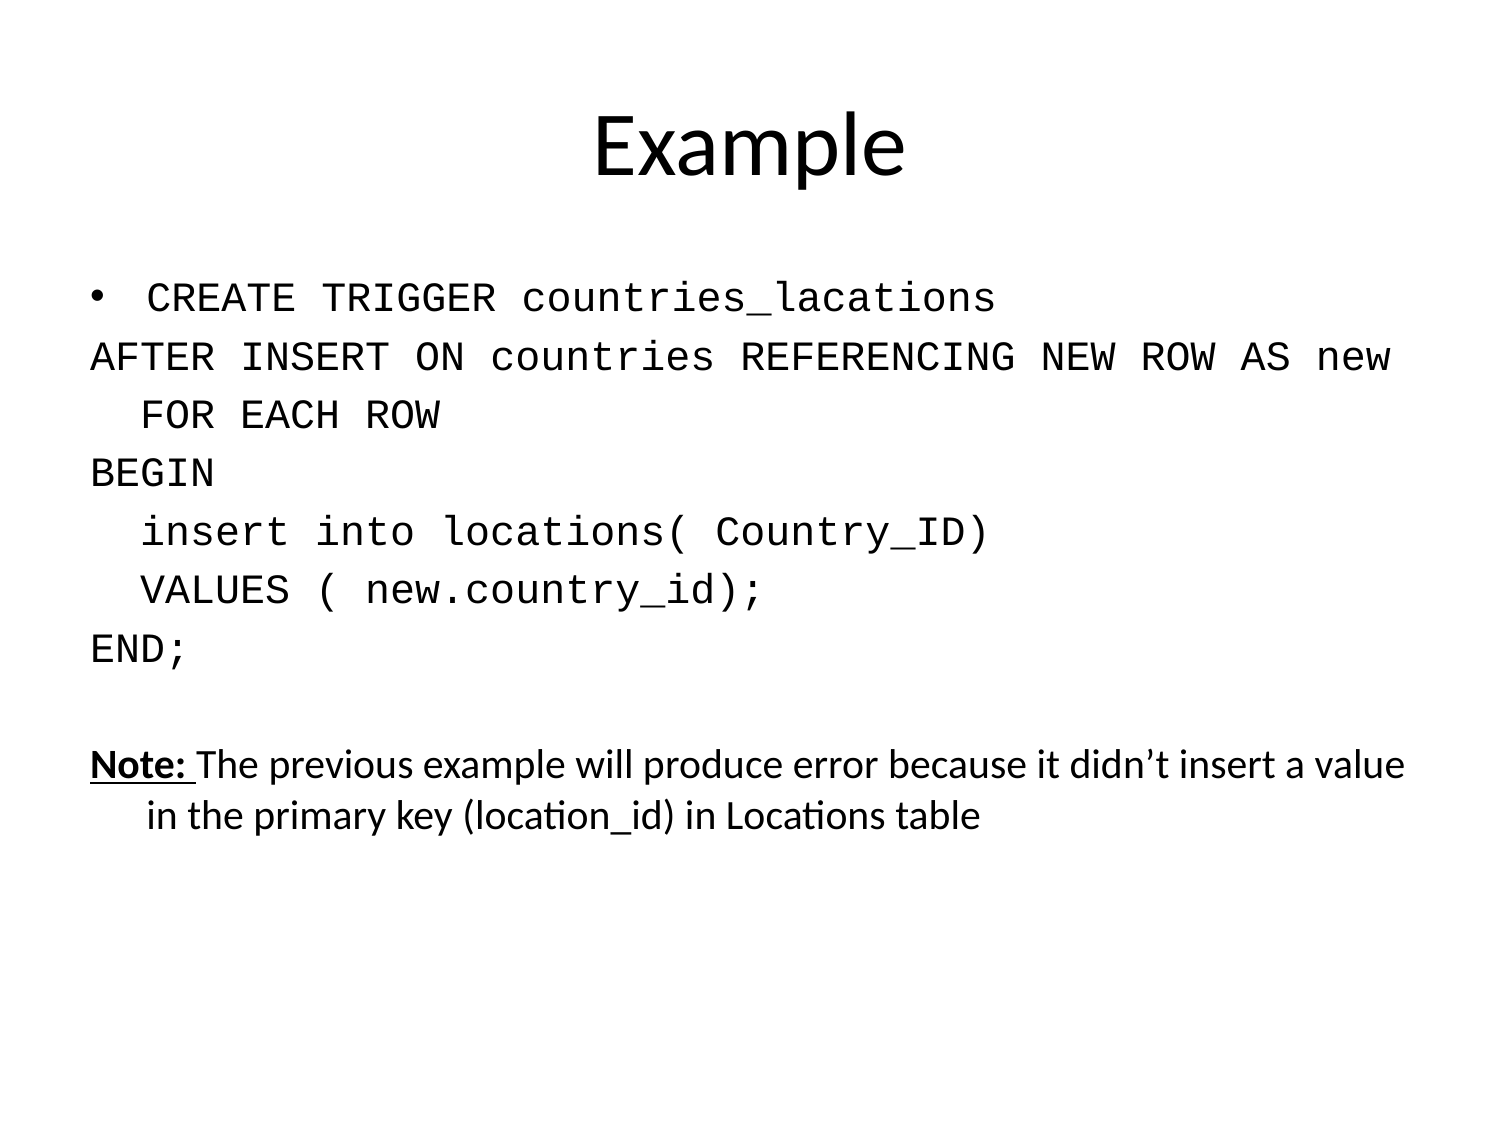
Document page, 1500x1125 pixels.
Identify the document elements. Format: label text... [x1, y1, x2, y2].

list CREATE TRIGGER countries_lacations AFTER INSERT ON countries REFERENCING NEW ROW AS new FOR EACH ROW BEGIN insert into locations( Country_ID) VALUES ( new.country_id); END; Note: The previous example will produce error because it didn’t insert a value in the primary key (location_id) in Locations table [75, 262, 1425, 1005]
title Example [75, 45, 1425, 233]
